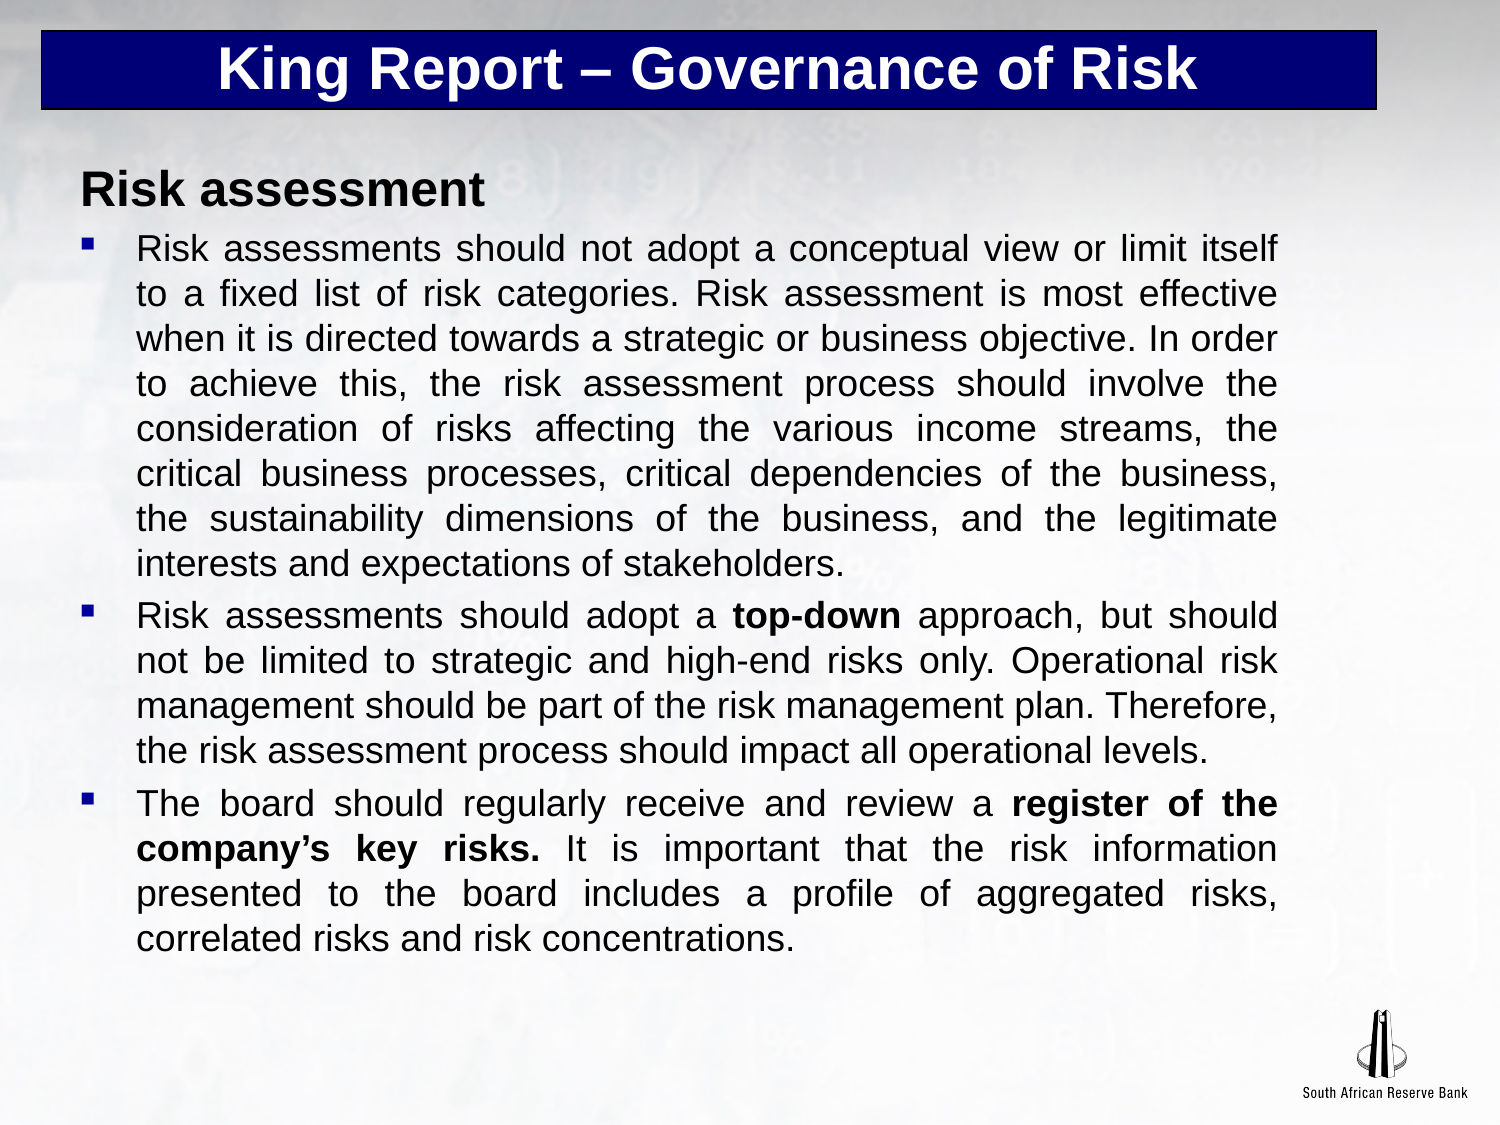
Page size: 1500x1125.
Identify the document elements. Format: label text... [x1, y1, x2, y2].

picture [0, 0, 1500, 1125]
title King Report – Governance of Risk [41, 30, 1377, 110]
list Risk assessment Risk assessments should not adopt a conceptual view or limit itself to a fixed list of risk categories. Risk assessment is most effective when it is directed towards a strategic or business objective. In order to achieve this, the risk assessment process should involve the consideration of risks affecting the various income streams, the critical business processes, critical dependencies of the business, the sustainability dimensions of the business, and the legitimate interests and expectations of stakeholders. Risk assessments should adopt a top-down approach, but should not be limited to strategic and high-end risks only. Operational risk management should be part of the risk management plan. Therefore, the risk assessment process should impact all operational levels. The board should regularly receive and review a register of the company’s key risks. It is important that the risk information presented to the board includes a profile of aggregated risks, correlated risks and risk concentrations. [64, 148, 1294, 1036]
